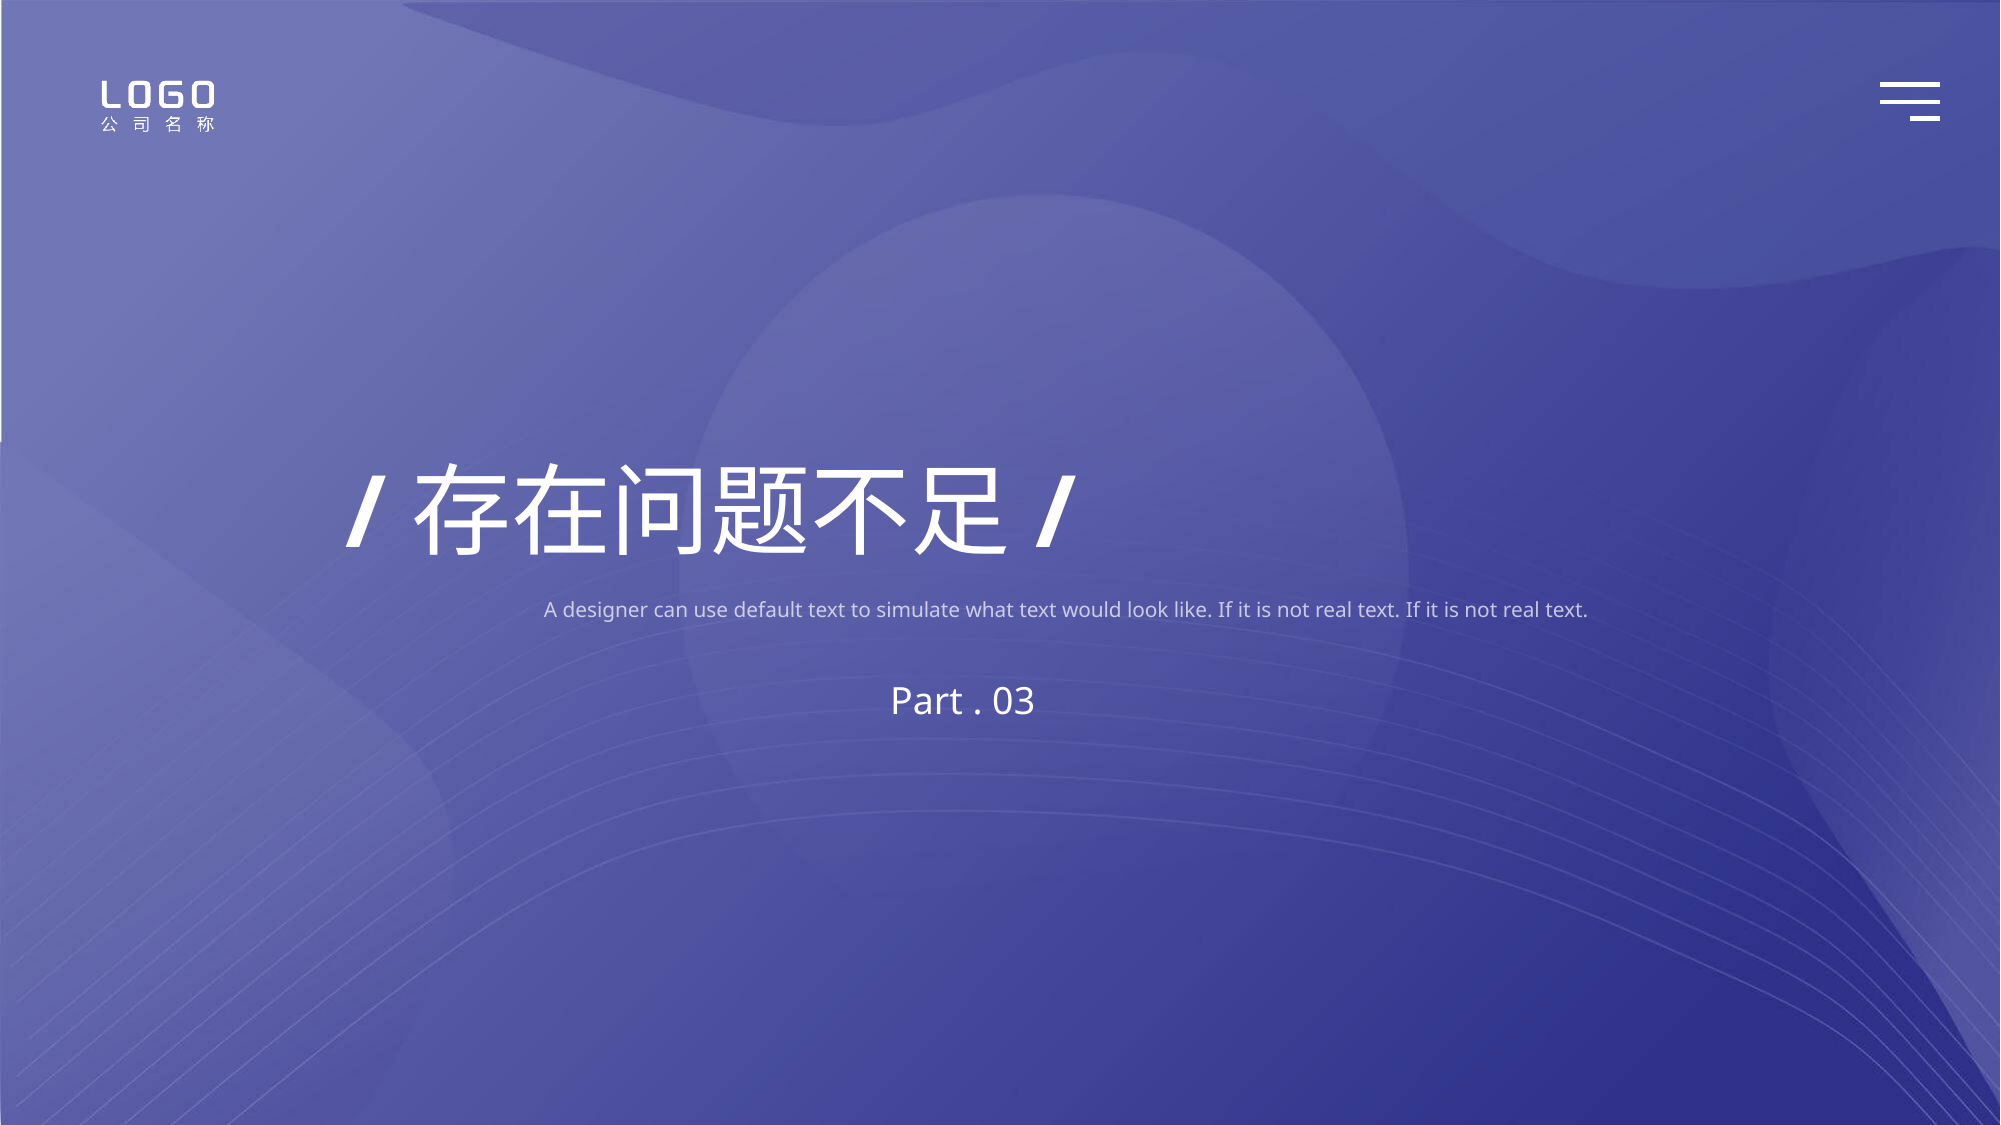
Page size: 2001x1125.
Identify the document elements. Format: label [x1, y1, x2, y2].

picture [0, 0, 2000, 1125]
text_box [1880, 84, 1940, 119]
